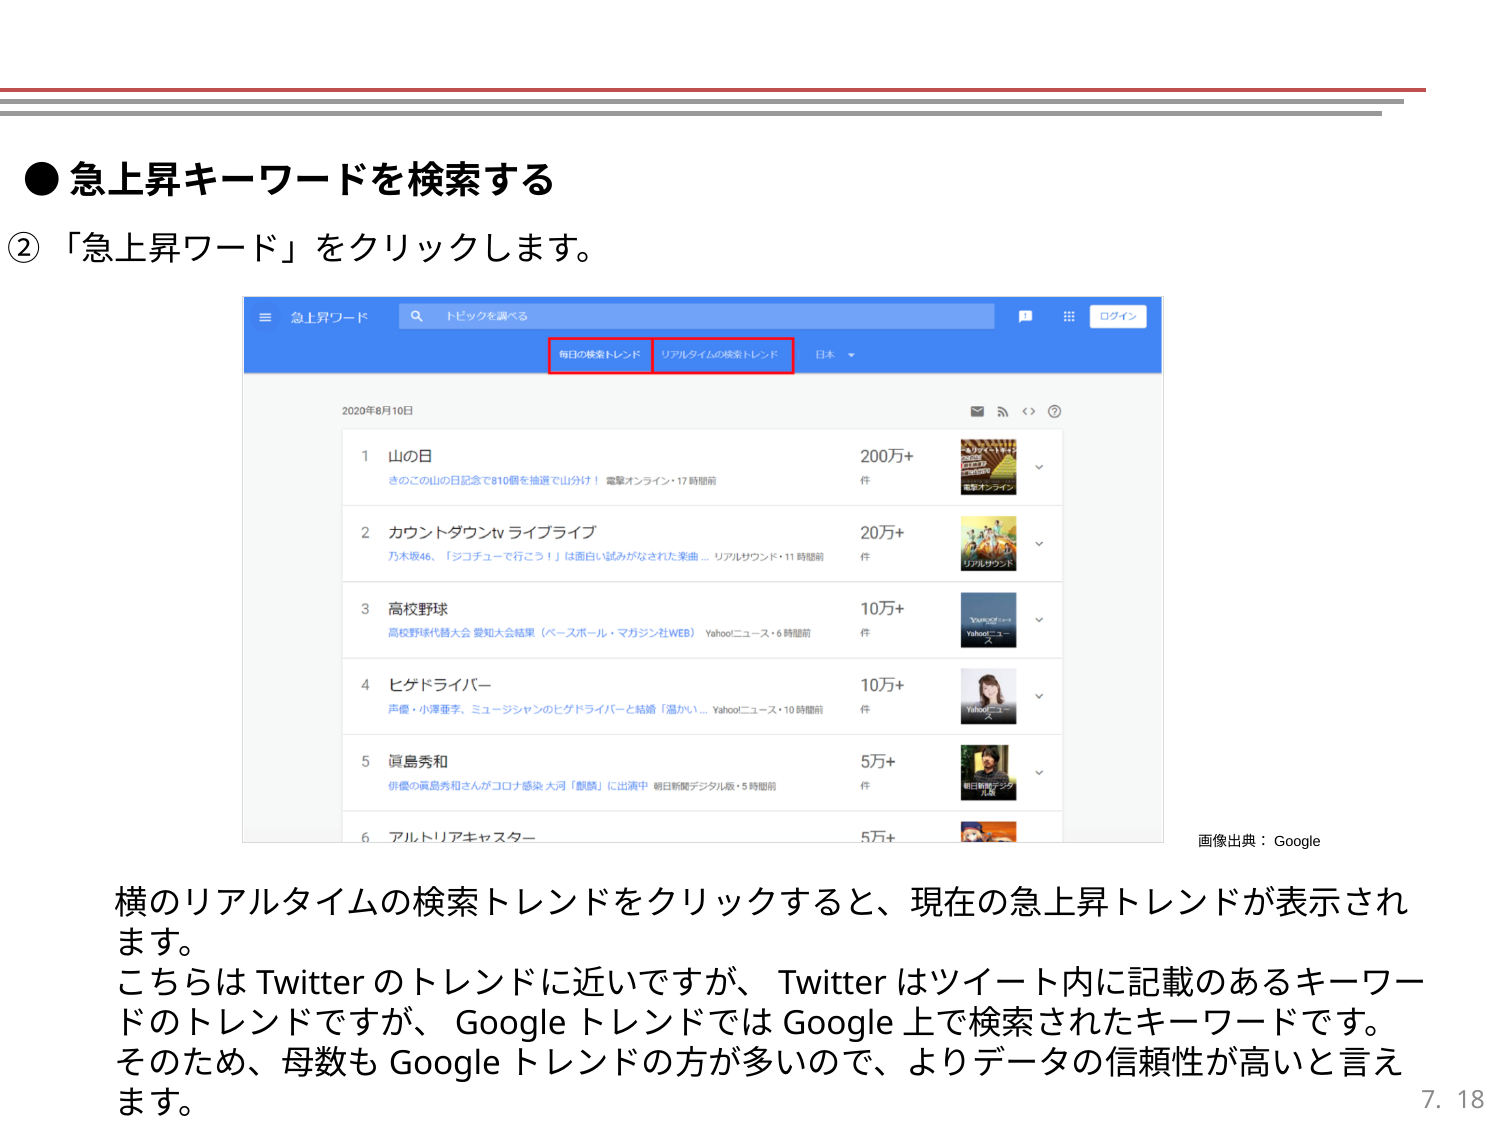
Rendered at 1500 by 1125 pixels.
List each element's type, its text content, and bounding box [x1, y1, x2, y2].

text_box ②「急上昇ワード」をクリックします。 [0, 219, 626, 275]
slide_number 17 [1381, 1065, 1500, 1125]
text_box ●急上昇キーワードを検索する [6, 148, 574, 209]
picture [241, 296, 1164, 844]
text_box 横のリアルタイムの検索トレンドをクリックすると、現在の急上昇トレンドが表示されます。 こちらはTwitterのトレンドに近いですが、Twitterはツイート内に記載のあるキーワードのトレンドですが、GoogleトレンドではGoogle上で検索されたキーワードです。 そのため、母数もGoogleトレンドの方が多いので、よりデータの信頼性が高いと言えます。 [100, 873, 1449, 1125]
text_box 画像出典：Google [1180, 823, 1336, 857]
